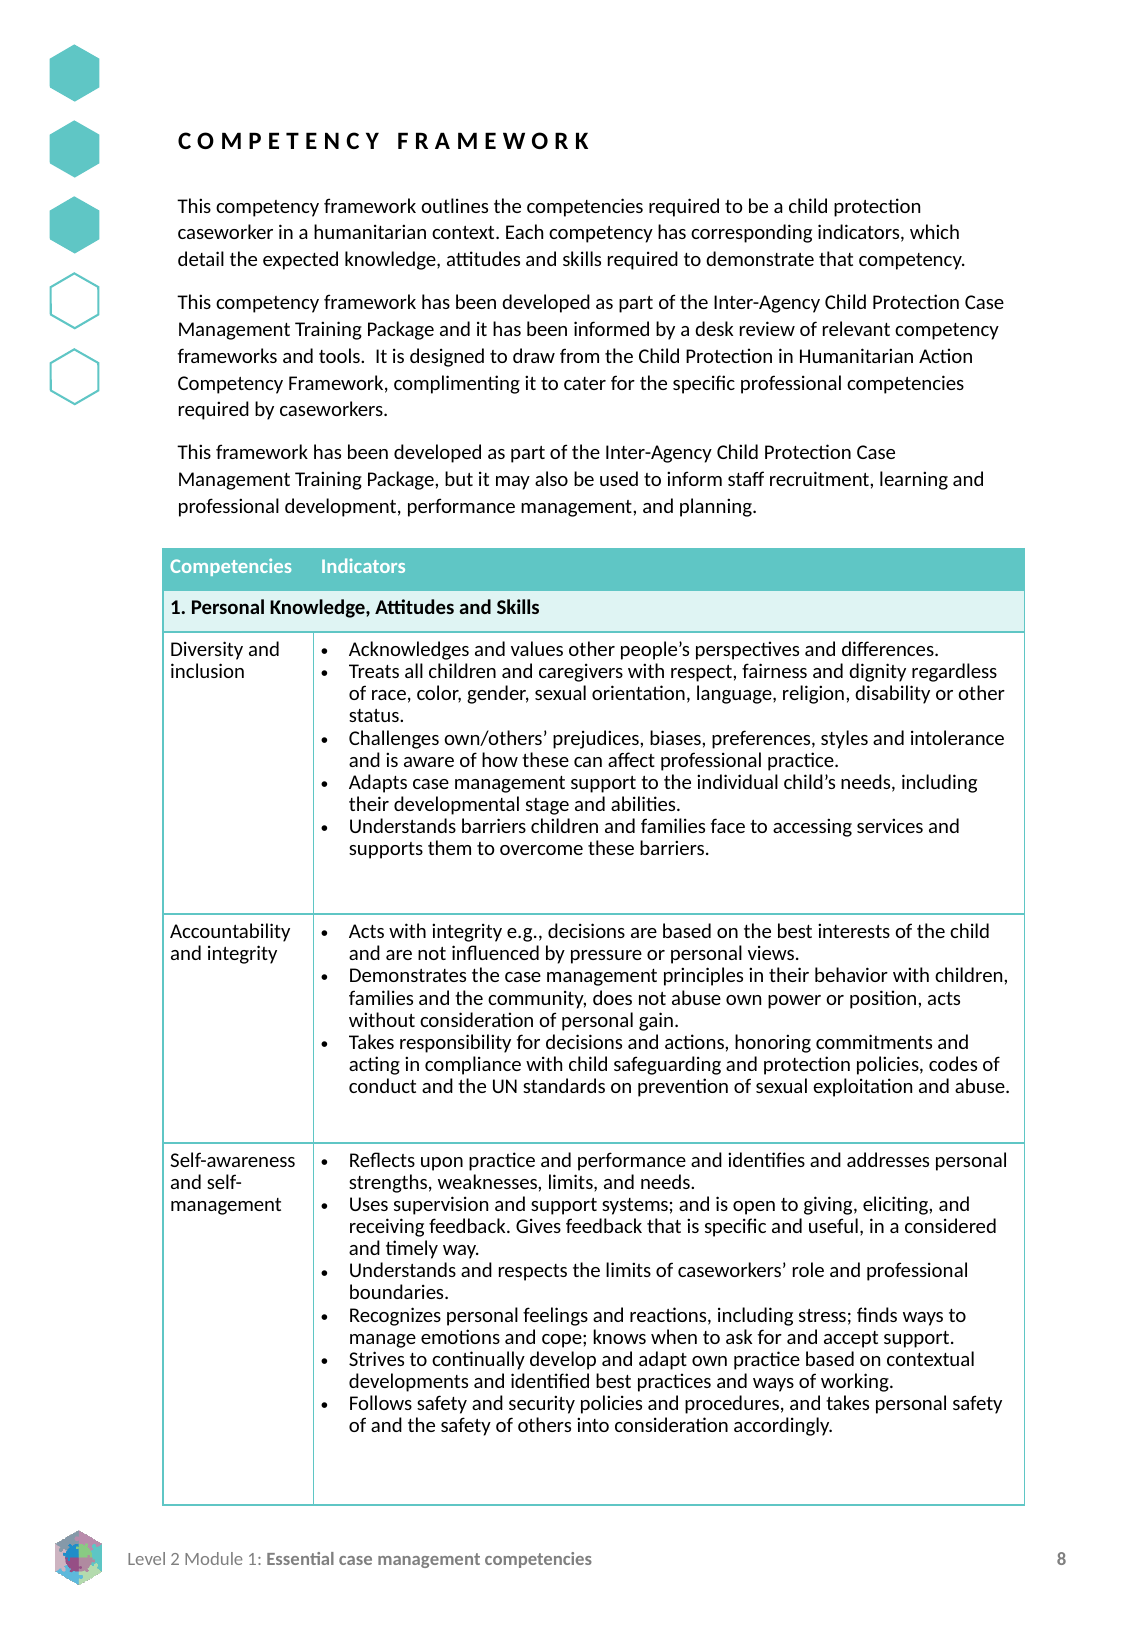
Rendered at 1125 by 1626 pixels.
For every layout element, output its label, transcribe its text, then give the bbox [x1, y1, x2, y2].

text_box [49, 44, 100, 102]
table_cell Acts with integrity e.g., decisions are based on the best interests of the child and are not influenced by pressure or personal views. Demonstrates the case management principles in their behavior with children, families and the community, does not abuse own power or position, acts without consideration of personal gain. Takes responsibility for decisions and actions, honoring commitments and acting in compliance with child safeguarding and protection policies, codes of conduct and the UN standards on prevention of sexual exploitation and abuse. [314, 915, 1024, 1142]
table_cell Reflects upon practice and performance and identifies and addresses personal strengths, weaknesses, limits, and needs. Uses supervision and support systems; and is open to giving, eliciting, and receiving feedback. Gives feedback that is specific and useful, in a considered and timely way. Understands and respects the limits of caseworkers’ role and professional boundaries. Recognizes personal feelings and reactions, including stress; finds ways to manage emotions and cope; knows when to ask for and accept support. Strives to continually develop and adapt own practice based on contextual developments and identified best practices and ways of working. Follows safety and security policies and procedures, and takes personal safety of and the safety of others into consideration accordingly. [314, 1144, 1024, 1504]
table_cell Acknowledges and values other people’s perspectives and differences. Treats all children and caregivers with respect, fairness and dignity regardless of race, color, gender, sexual orientation, language, religion, disability or other status. Challenges own/others’ prejudices, biases, preferences, styles and intolerance and is aware of how these can affect professional practice. Adapts case management support to the individual child’s needs, including their developmental stage and abilities. Understands barriers children and families face to accessing services and supports them to overcome these barriers. [314, 633, 1024, 913]
table_cell 1. Personal Knowledge, Attitudes and Skills [164, 591, 1024, 631]
table_cell Accountability and integrity [164, 915, 313, 1142]
text_box [49, 348, 100, 406]
text_box [49, 196, 100, 254]
table_cell Diversity and inclusion [164, 633, 313, 913]
text_box COMPETENCY FRAMEWORK [163, 117, 1026, 162]
text_box [49, 120, 100, 178]
text_box This competency framework outlines the competencies required to be a child protection caseworker in a humanitarian context. Each competency has corresponding indicators, which detail the expected knowledge, attitudes and skills required to demonstrate that competency. This competency framework has been developed as part of the Inter-Agency Child Protection Case Management Training Package and it has been informed by a desk review of relevant competency frameworks and tools. It is designed to draw from the Child Protection in Humanitarian Action Competency Framework, complimenting it to cater for the specific professional competencies required by caseworkers. This framework has been developed as part of the Inter-Agency Child Protection Case Management Training Package, but it may also be used to inform staff recruitment, learning and professional development, performance management, and planning. [162, 183, 1025, 525]
table_header Competencies [164, 550, 313, 590]
picture [55, 1530, 102, 1585]
table_header Indicators [314, 550, 1024, 590]
text_box [49, 272, 100, 330]
table_cell Self-awareness and self-management [164, 1144, 313, 1504]
